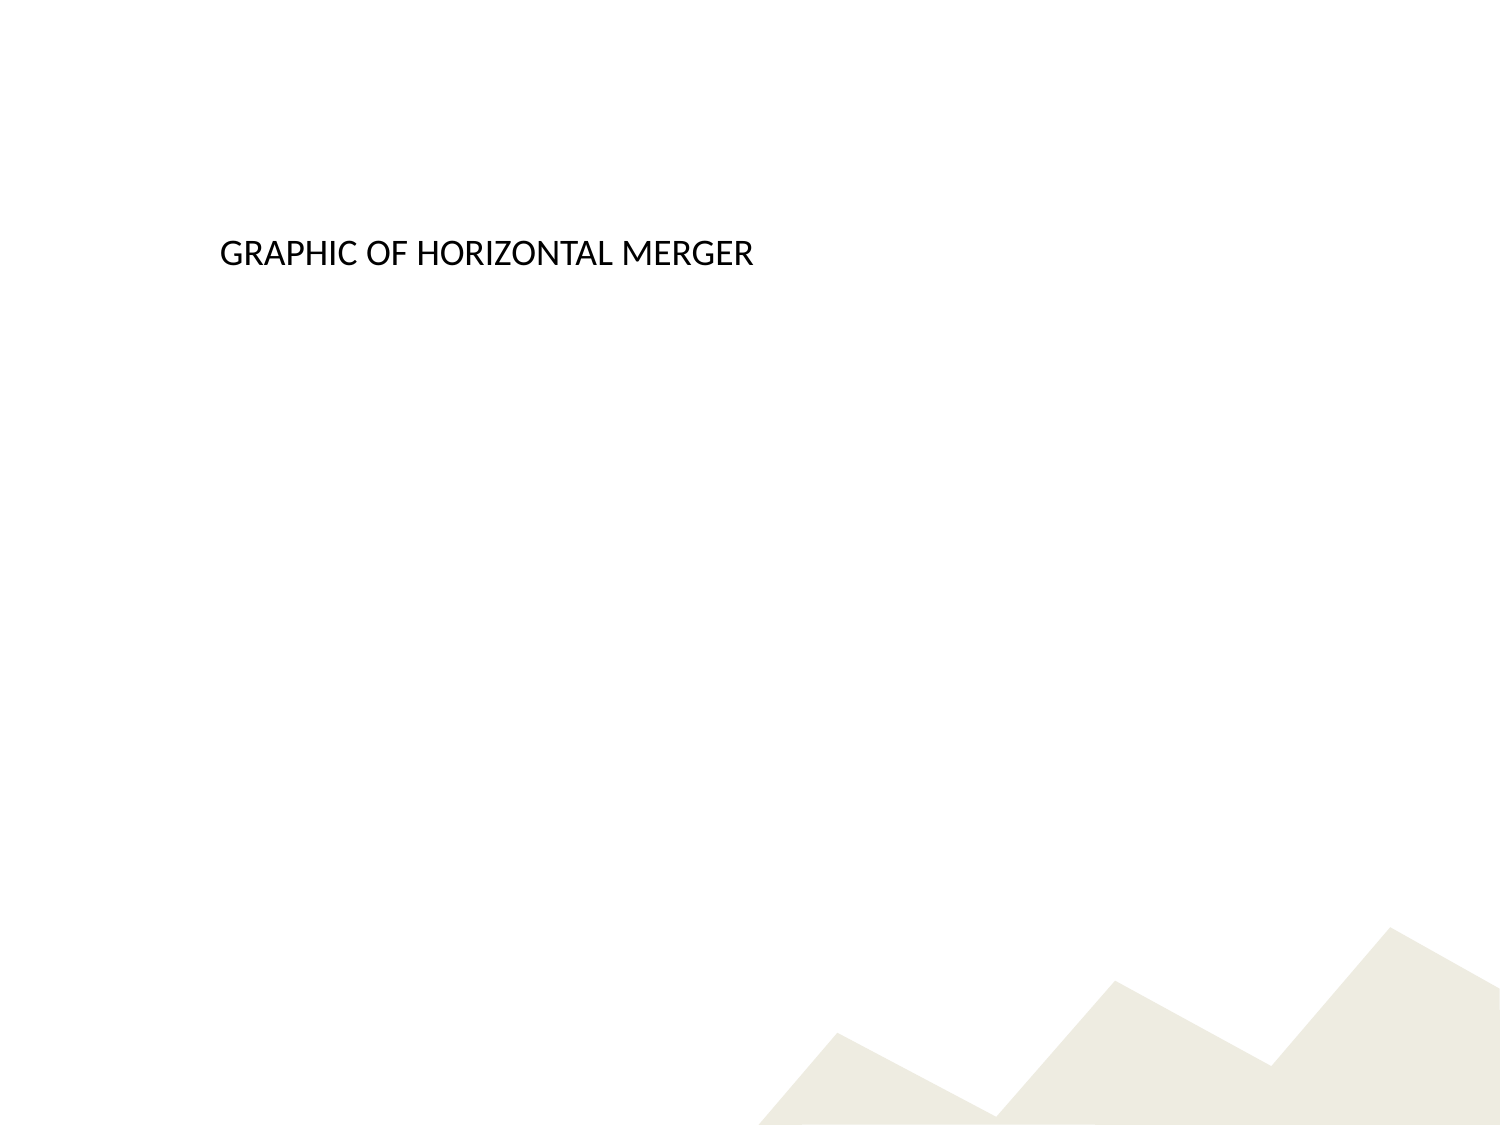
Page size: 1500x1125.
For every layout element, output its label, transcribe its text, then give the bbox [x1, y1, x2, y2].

text_box GRAPHIC OF HORIZONTAL MERGER [205, 220, 1121, 281]
